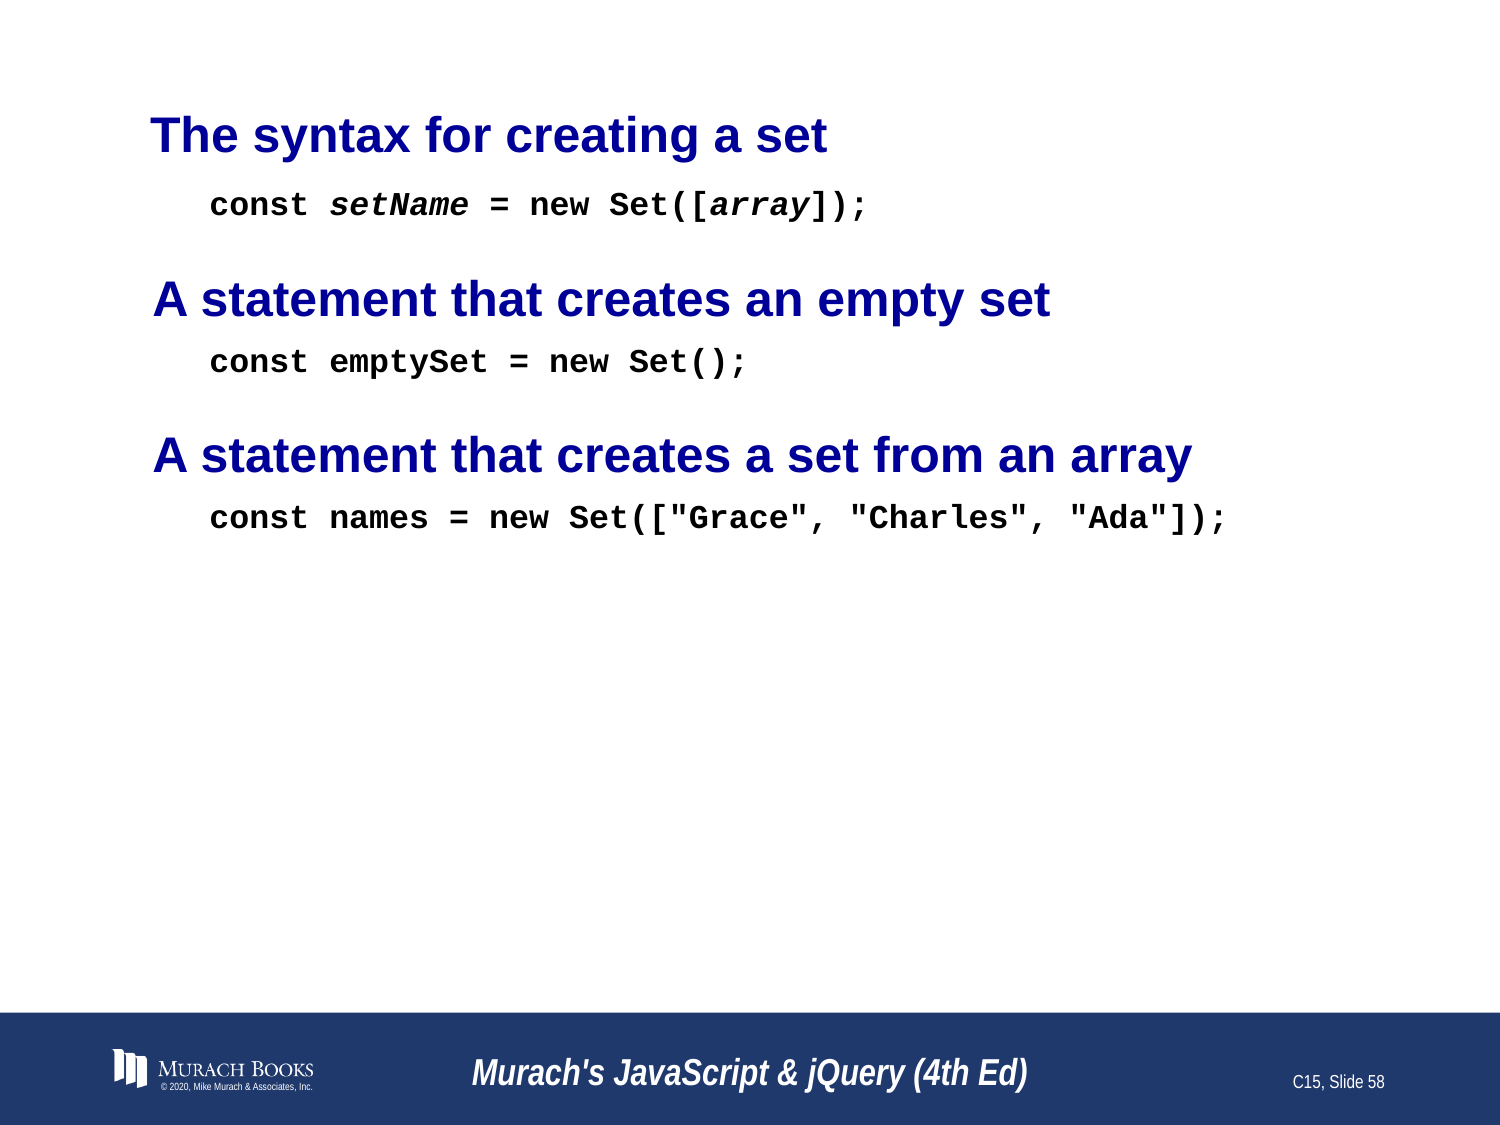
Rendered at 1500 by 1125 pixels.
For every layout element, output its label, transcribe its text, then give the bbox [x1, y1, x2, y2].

title The syntax for creating a set [150, 102, 1350, 164]
list const setName = new Set([array]); A statement that creates an empty set const emptySet = new Set(); A statement that creates a set from an array const names = new Set(["Grace", "Charles", "Ada"]); [137, 174, 1350, 975]
footer © 2020, Mike Murach & Associates, Inc. [12, 1025, 463, 1100]
slide_number C15, Slide 58 [1087, 1025, 1400, 1100]
slide_number Murach's JavaScript & jQuery (4th Ed) [463, 1025, 1050, 1100]
